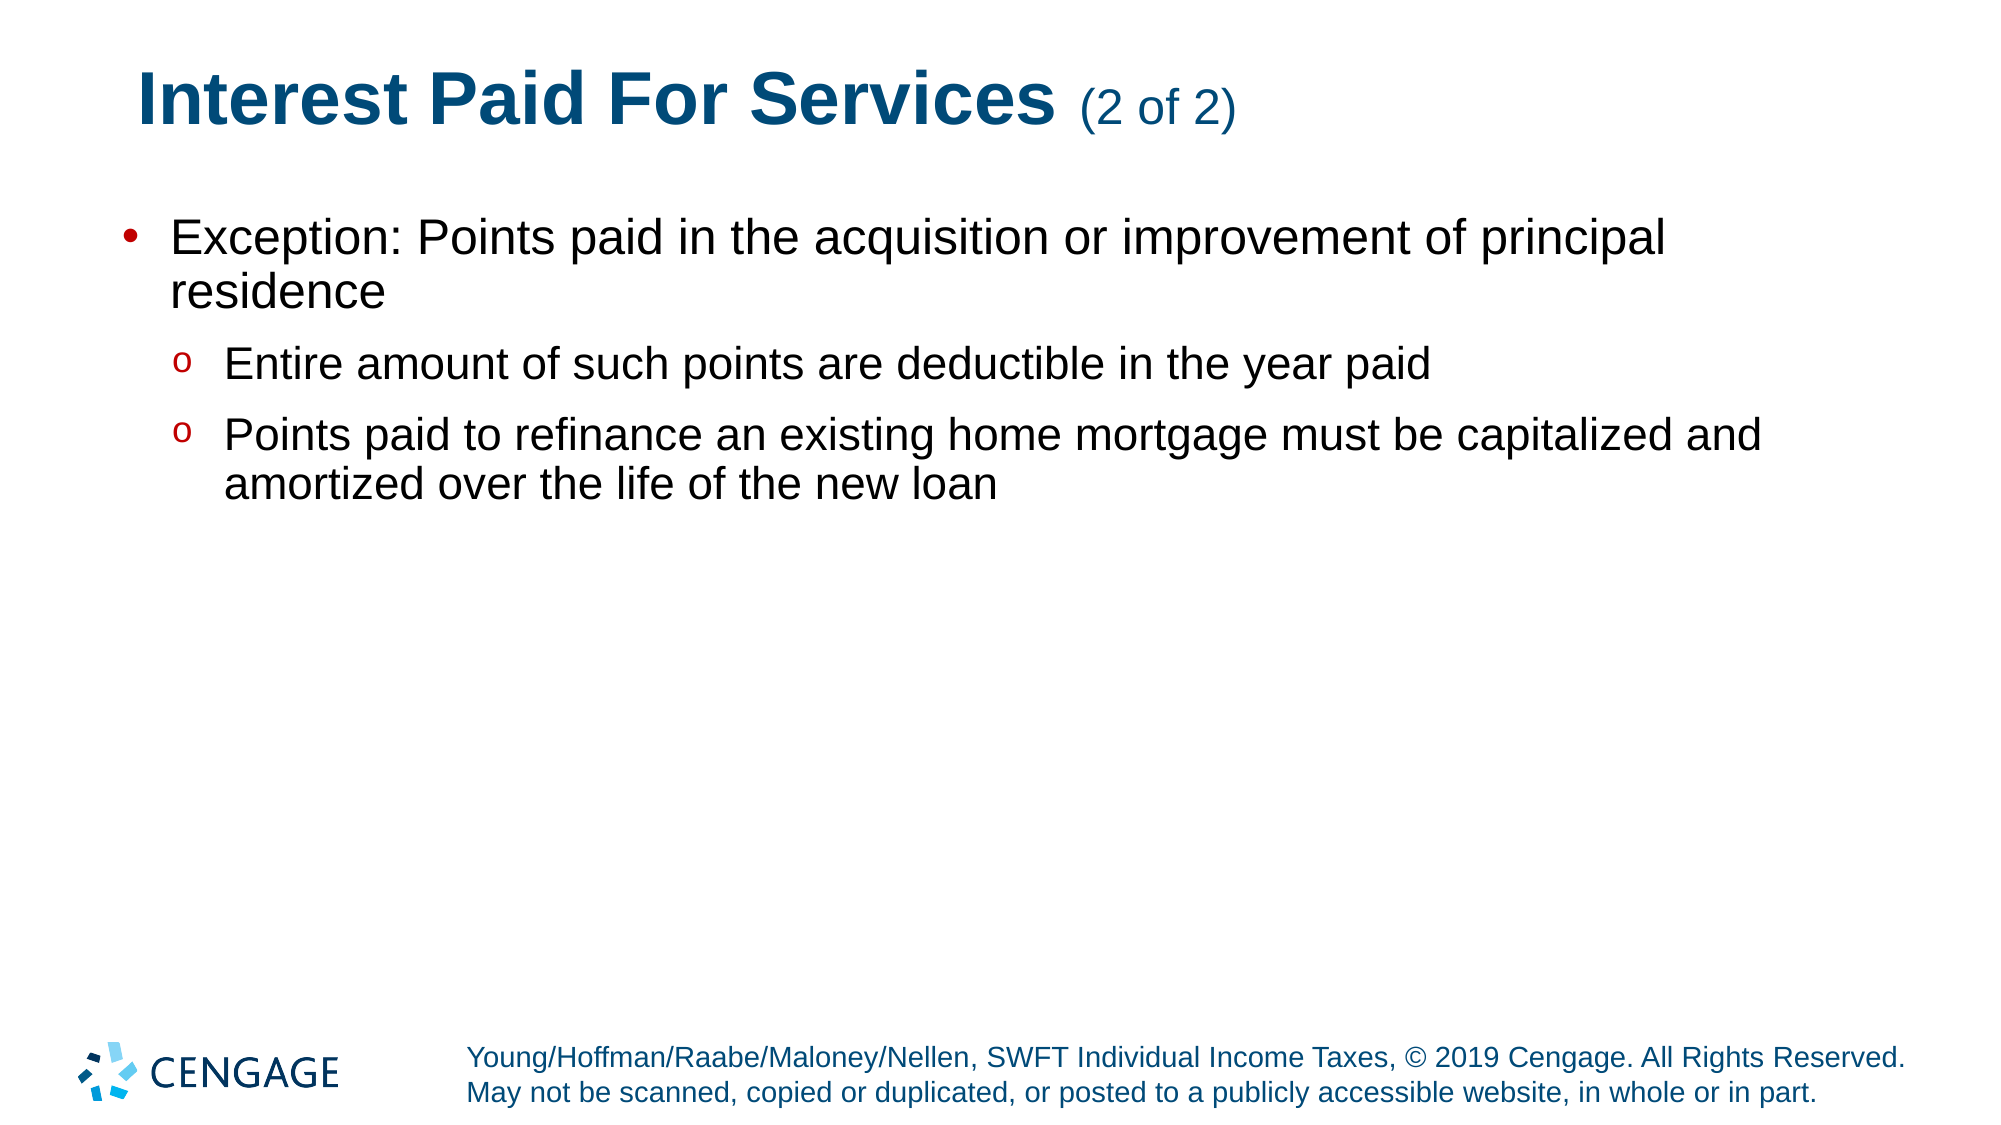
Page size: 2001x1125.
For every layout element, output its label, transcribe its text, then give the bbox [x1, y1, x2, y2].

title Interest Paid For Services (2 of 2) [137, 59, 1863, 171]
picture [78, 1042, 338, 1101]
list Exception: Points paid in the acquisition or improvement of principal residence Entire amount of such points are deductible in the year paid Points paid to refinance an existing home mortgage must be capitalized and amortized over the life of the new loan [121, 211, 1880, 524]
